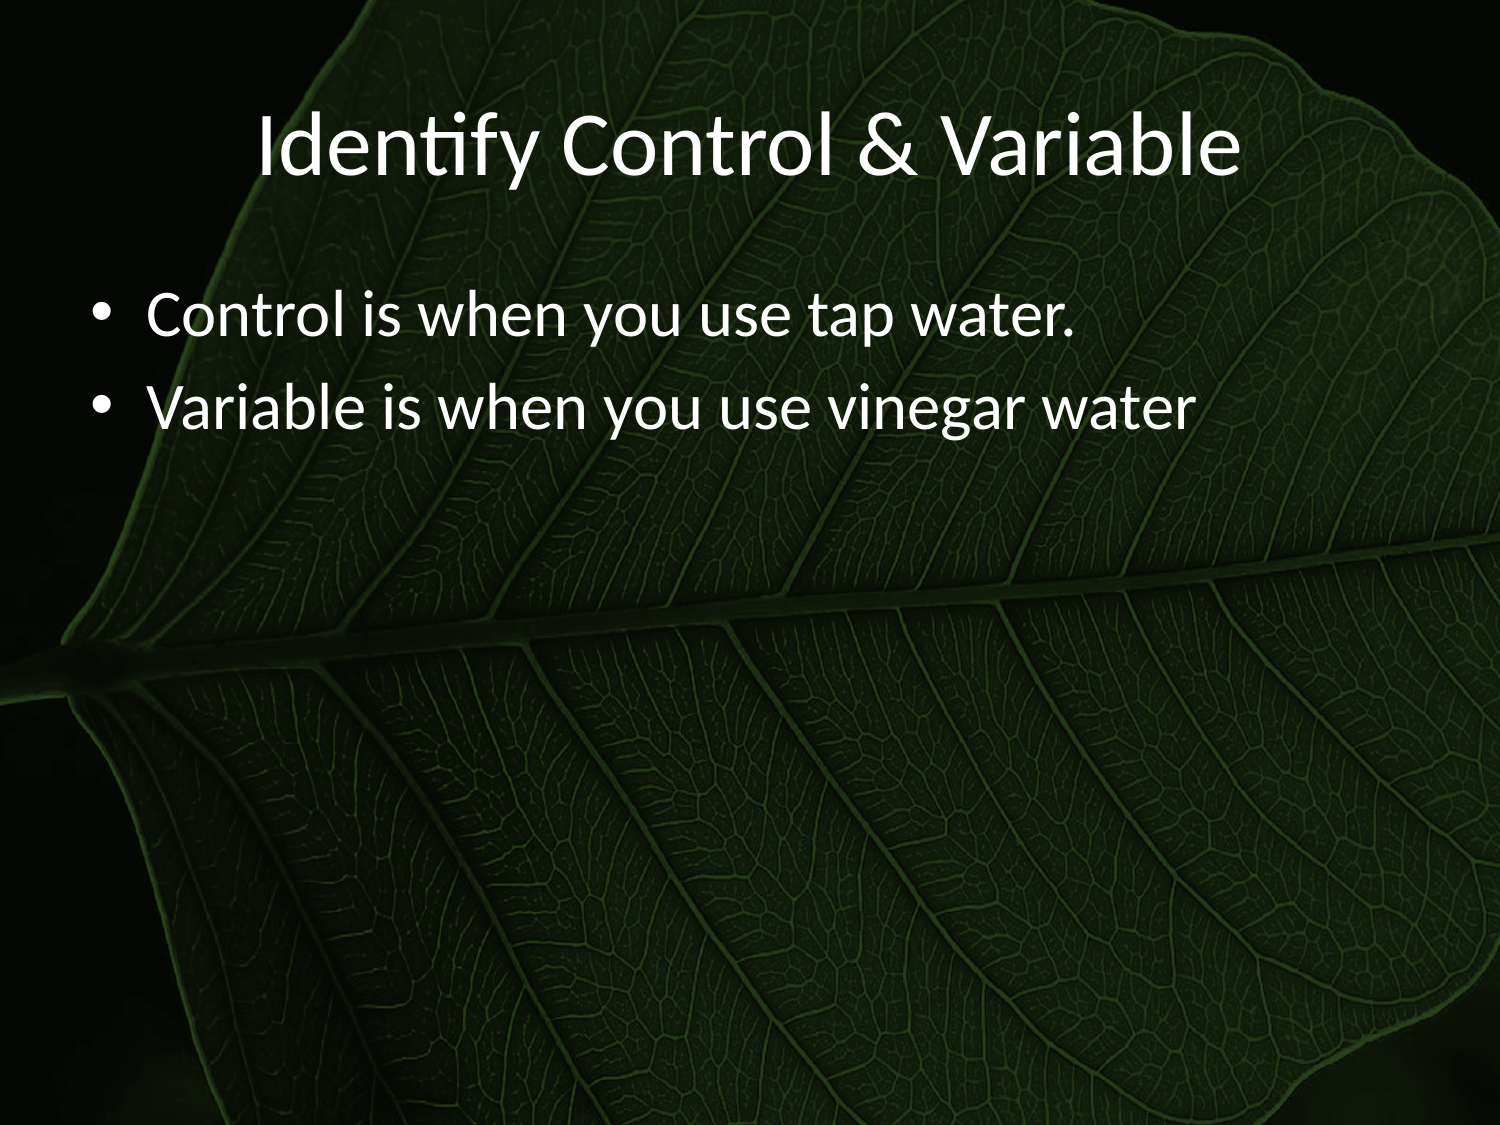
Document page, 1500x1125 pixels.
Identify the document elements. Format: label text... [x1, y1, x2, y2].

picture [0, 0, 1500, 1125]
list Control is when you use tap water. Variable is when you use vinegar water [75, 262, 1425, 1005]
title Identify Control & Variable [75, 45, 1425, 233]
